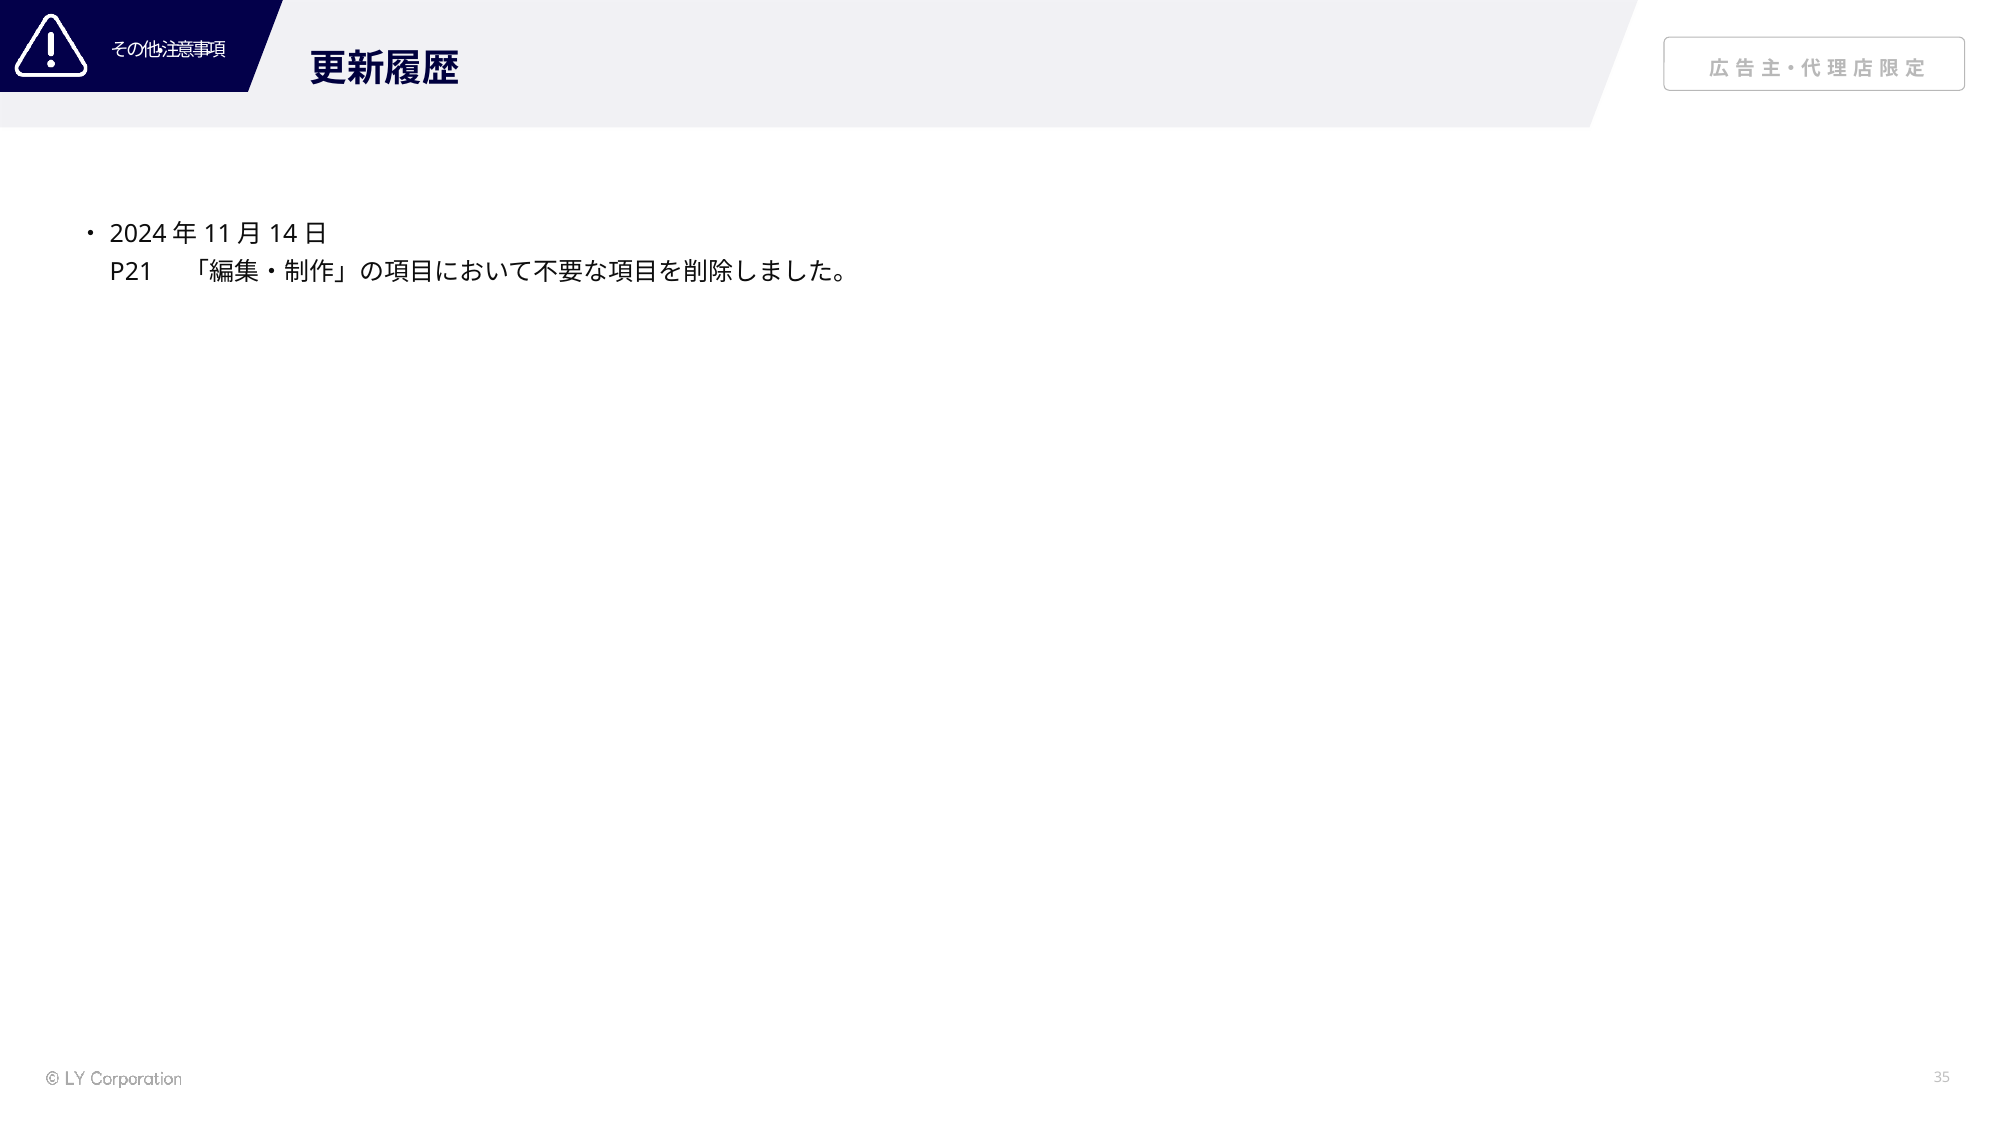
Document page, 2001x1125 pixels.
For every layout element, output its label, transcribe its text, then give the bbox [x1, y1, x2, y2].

picture [9, 5, 92, 87]
text_box ・2024年11月14日 P21 「編集・制作」の項目において不要な項目を削除しました。 [78, 208, 1928, 325]
list その他・注意事項 [97, 13, 240, 81]
picture [46, 1071, 181, 1088]
list 更新履歴 [309, 41, 1645, 97]
